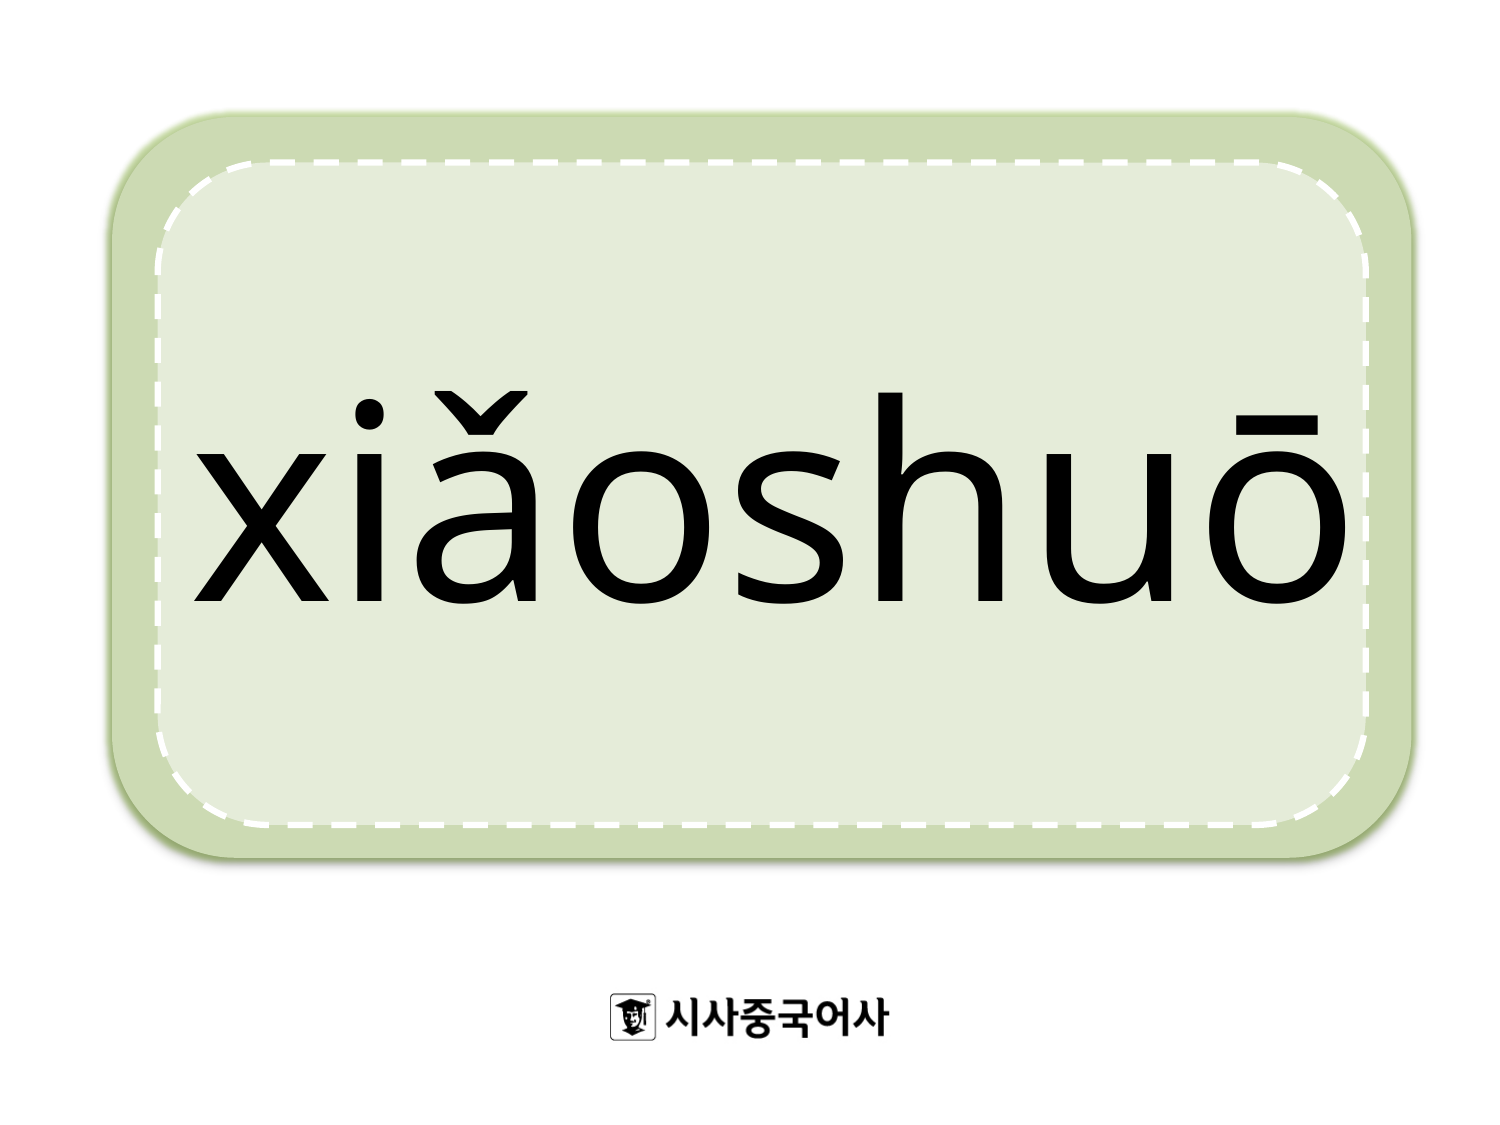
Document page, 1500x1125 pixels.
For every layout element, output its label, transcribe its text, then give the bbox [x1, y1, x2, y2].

picture [602, 987, 898, 1047]
text_box xiǎoshuō [171, 160, 1380, 824]
